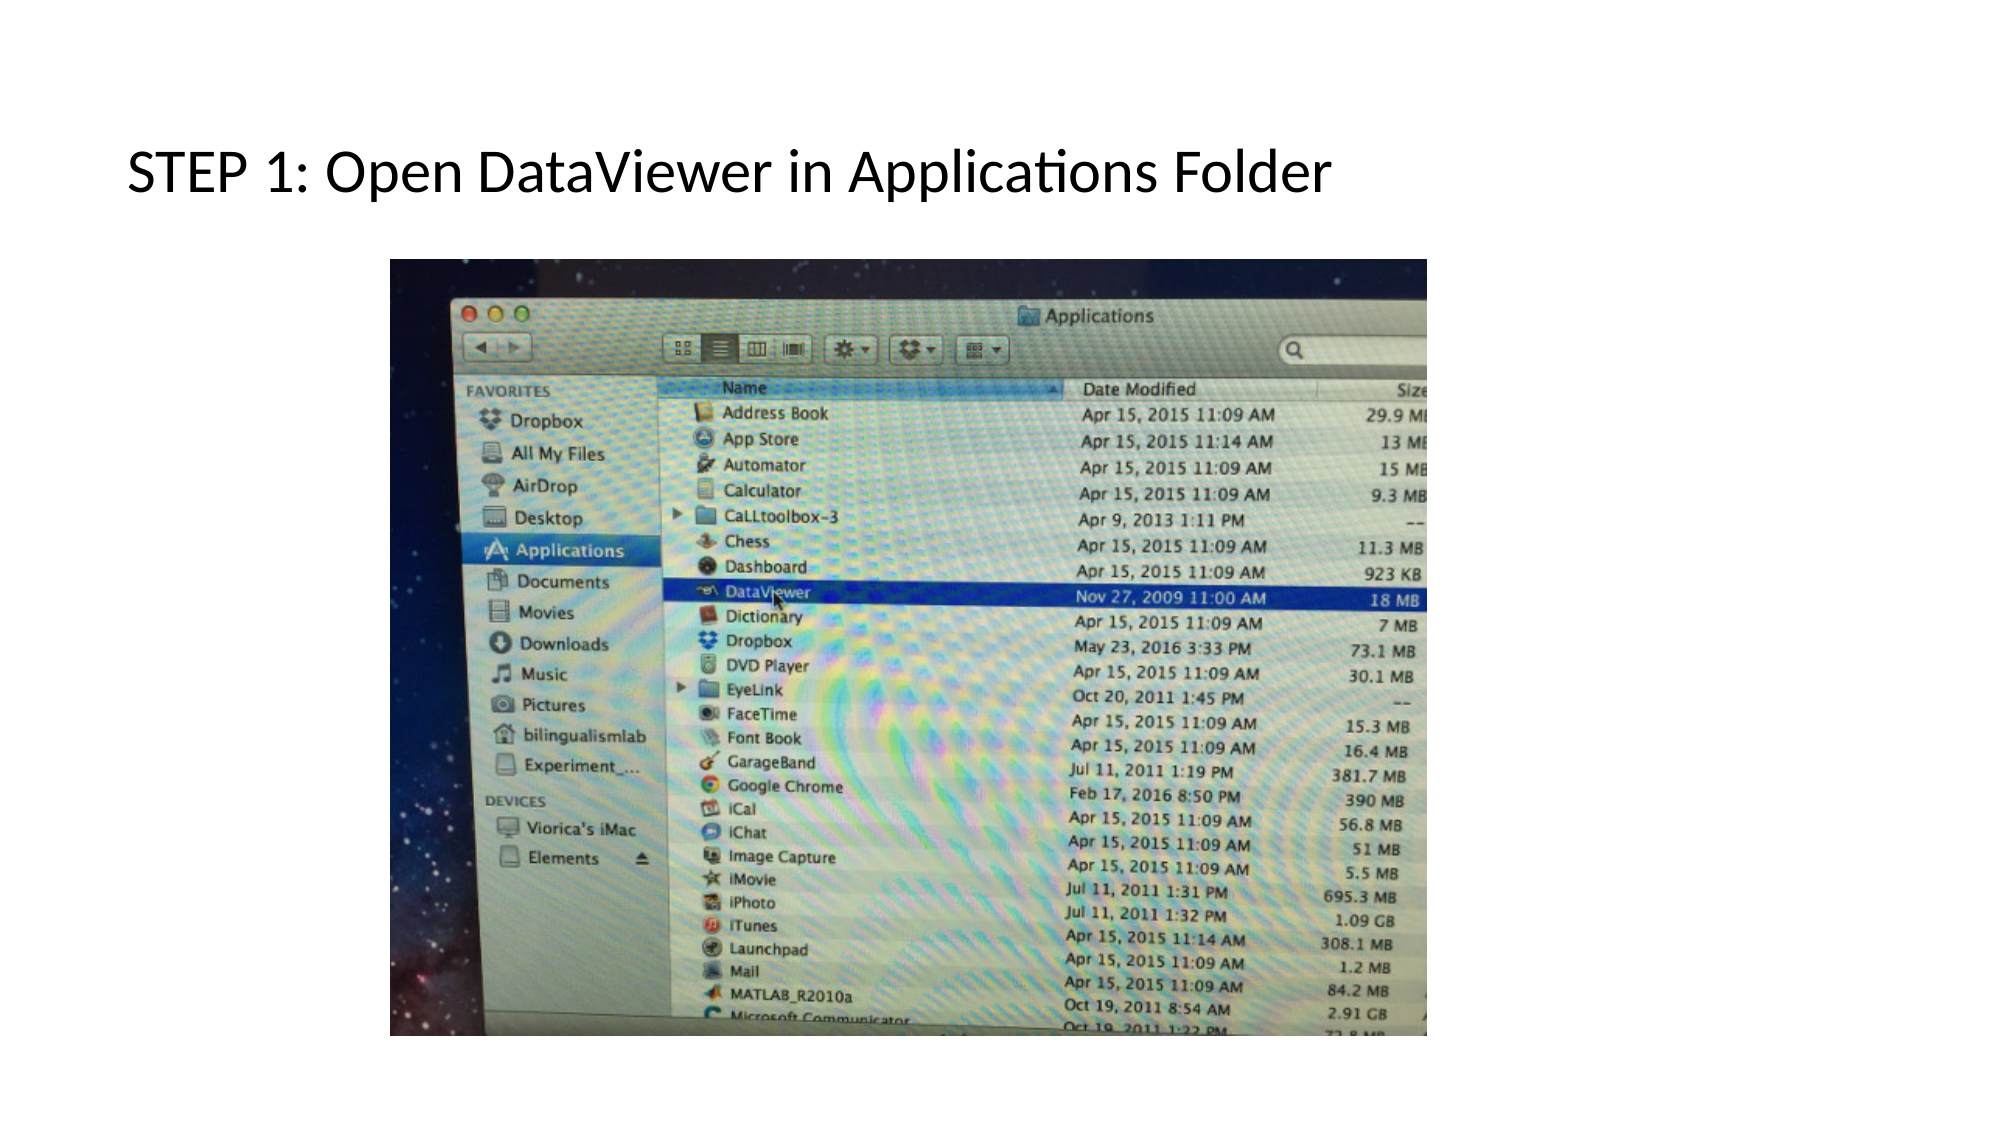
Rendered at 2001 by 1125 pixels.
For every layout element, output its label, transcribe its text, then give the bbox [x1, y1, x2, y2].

picture [390, 259, 1427, 1037]
text_box STEP 1: Open DataViewer in Applications Folder [113, 122, 1488, 213]
